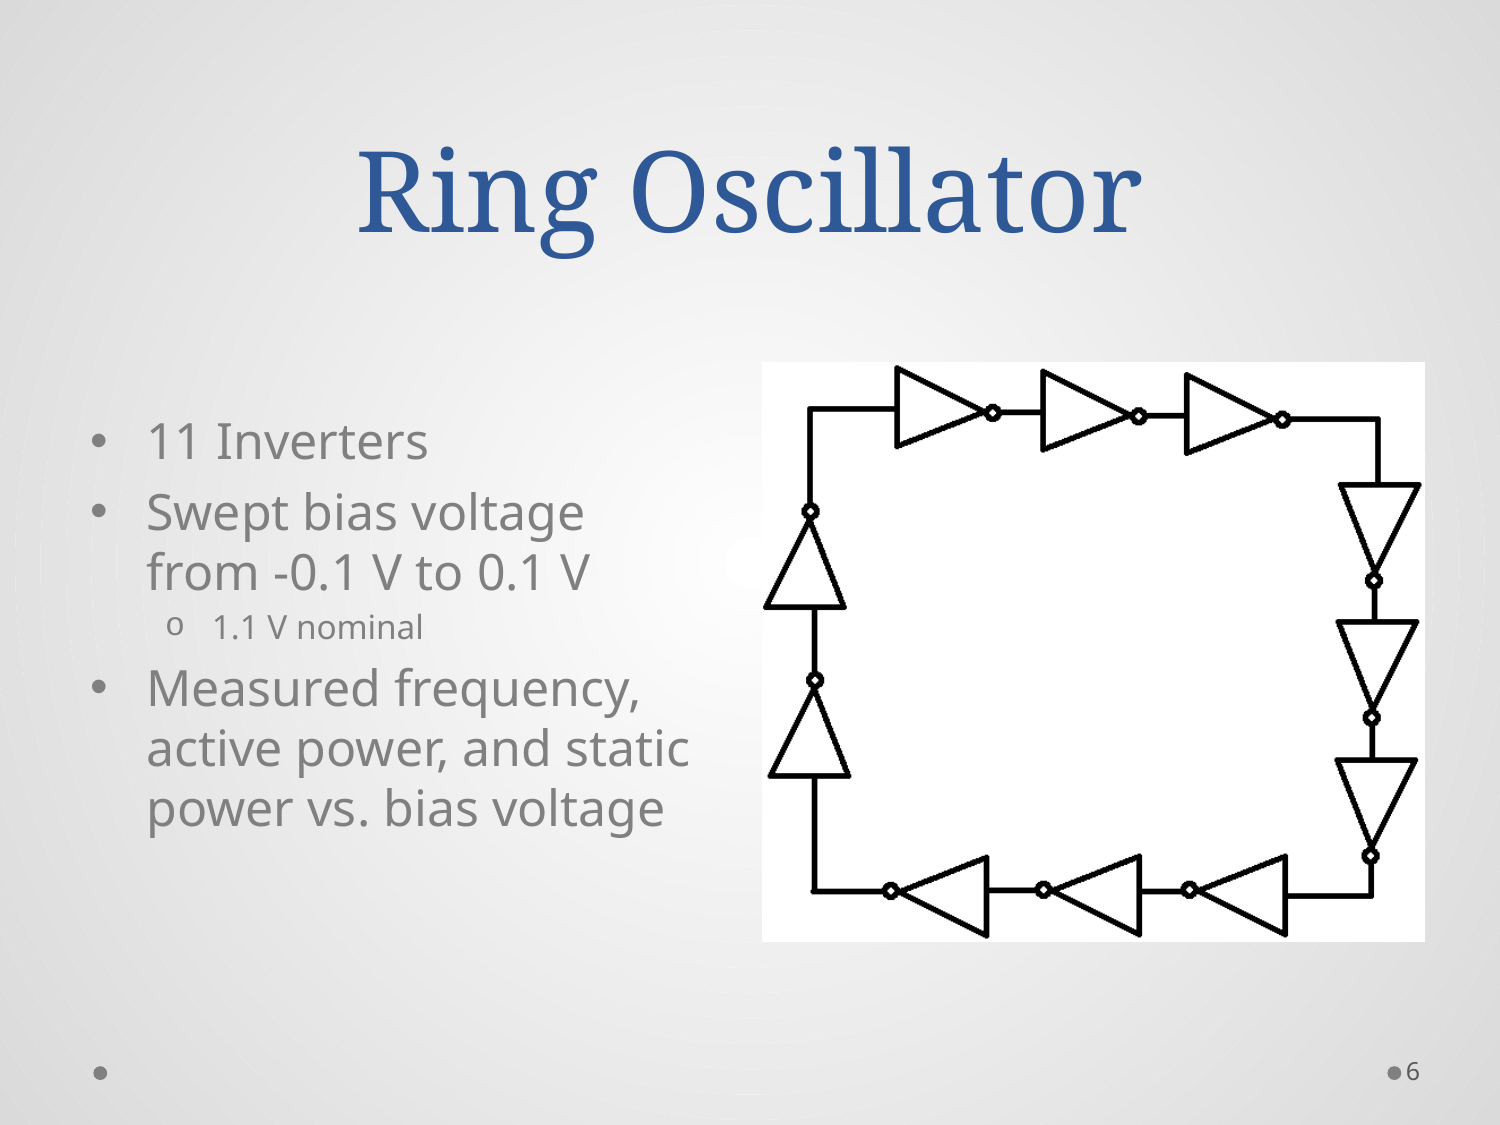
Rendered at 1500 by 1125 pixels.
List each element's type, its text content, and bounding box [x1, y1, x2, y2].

title Ring Oscillator [75, 0, 1425, 263]
list 11 Inverters Swept bias voltage from -0.1 V to 0.1 V 1.1 V nominal Measured frequency, active power, and static power vs. bias voltage [75, 262, 738, 1005]
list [762, 362, 1426, 942]
slide_number 6 [1401, 1042, 1494, 1103]
